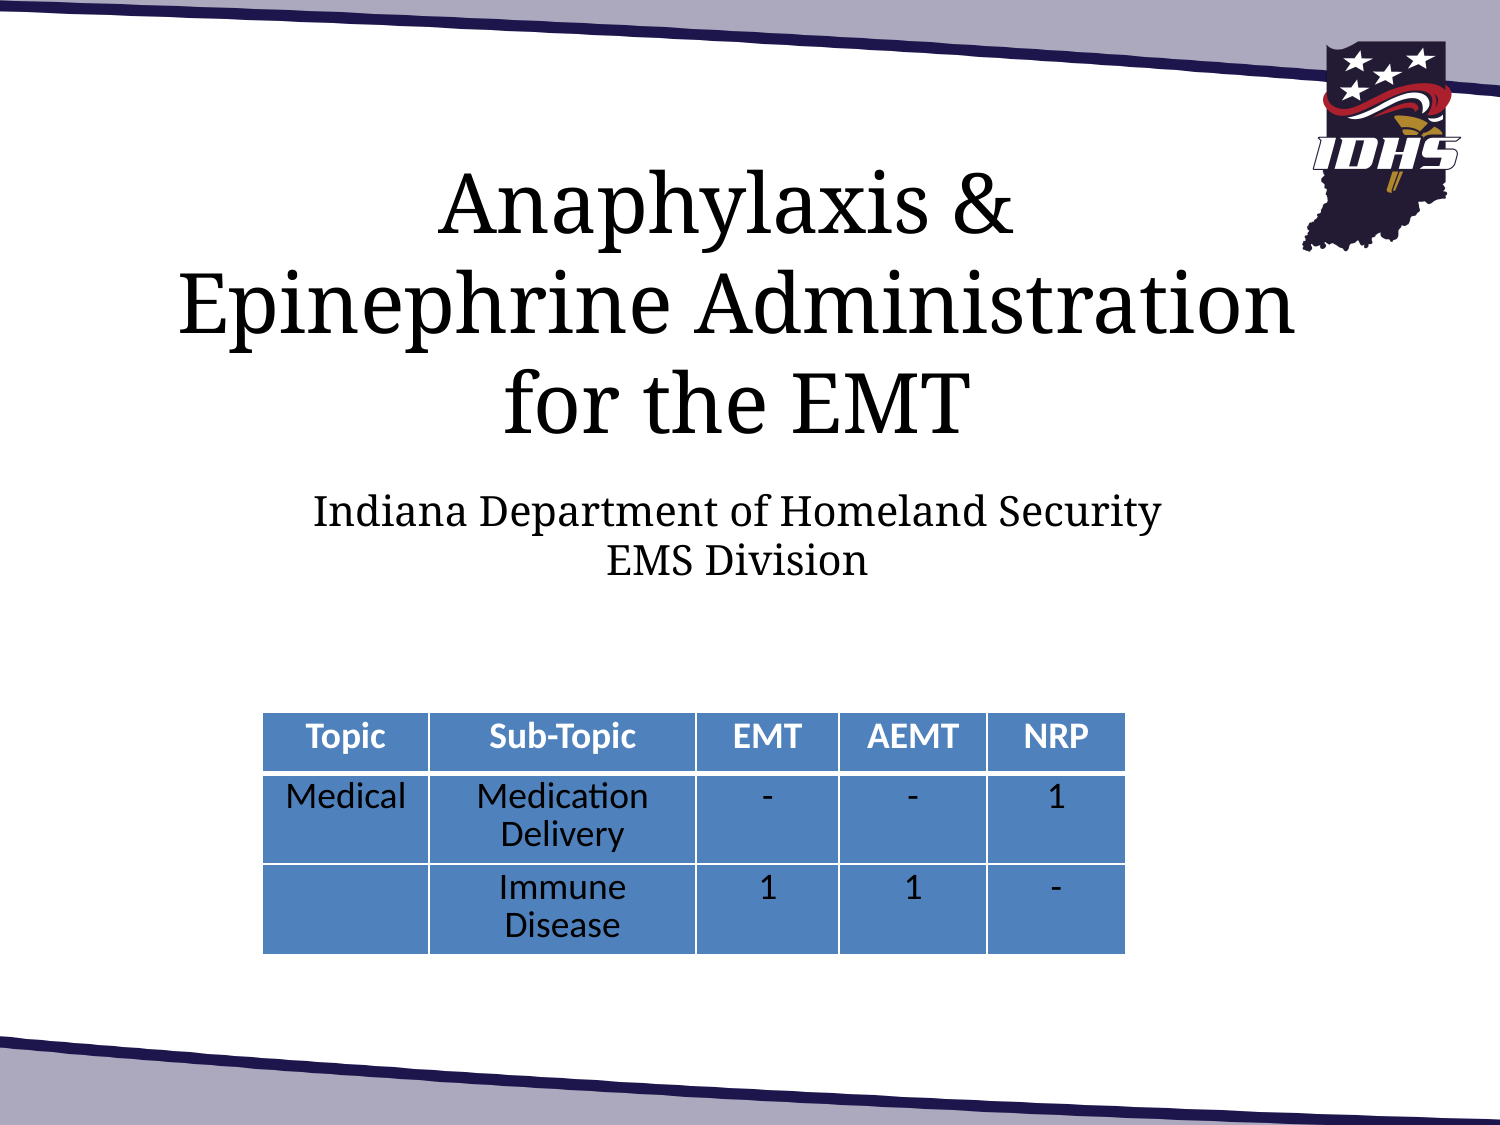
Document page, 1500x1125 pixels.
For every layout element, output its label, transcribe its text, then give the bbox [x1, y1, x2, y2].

table_cell 1 [988, 776, 1125, 863]
subtitle Indiana Department of Homeland Security EMS Division [212, 487, 1263, 613]
table_cell Immune Disease [430, 865, 695, 954]
title Anaphylaxis & Epinephrine Administration for the EMT [99, 149, 1375, 450]
table_header NRP [988, 713, 1125, 771]
table_cell Medication Delivery [430, 776, 695, 863]
table_header AEMT [840, 713, 986, 771]
table_header EMT [697, 713, 838, 771]
table_cell - [697, 776, 838, 863]
table_cell [263, 865, 428, 954]
table_cell - [840, 776, 986, 863]
table_cell 1 [697, 865, 838, 954]
table_cell Medical [263, 776, 428, 863]
table_cell - [988, 865, 1125, 954]
table_header Topic [263, 713, 428, 771]
picture [0, 0, 1500, 1125]
table_header Sub-Topic [430, 713, 695, 771]
table_cell 1 [840, 865, 986, 954]
